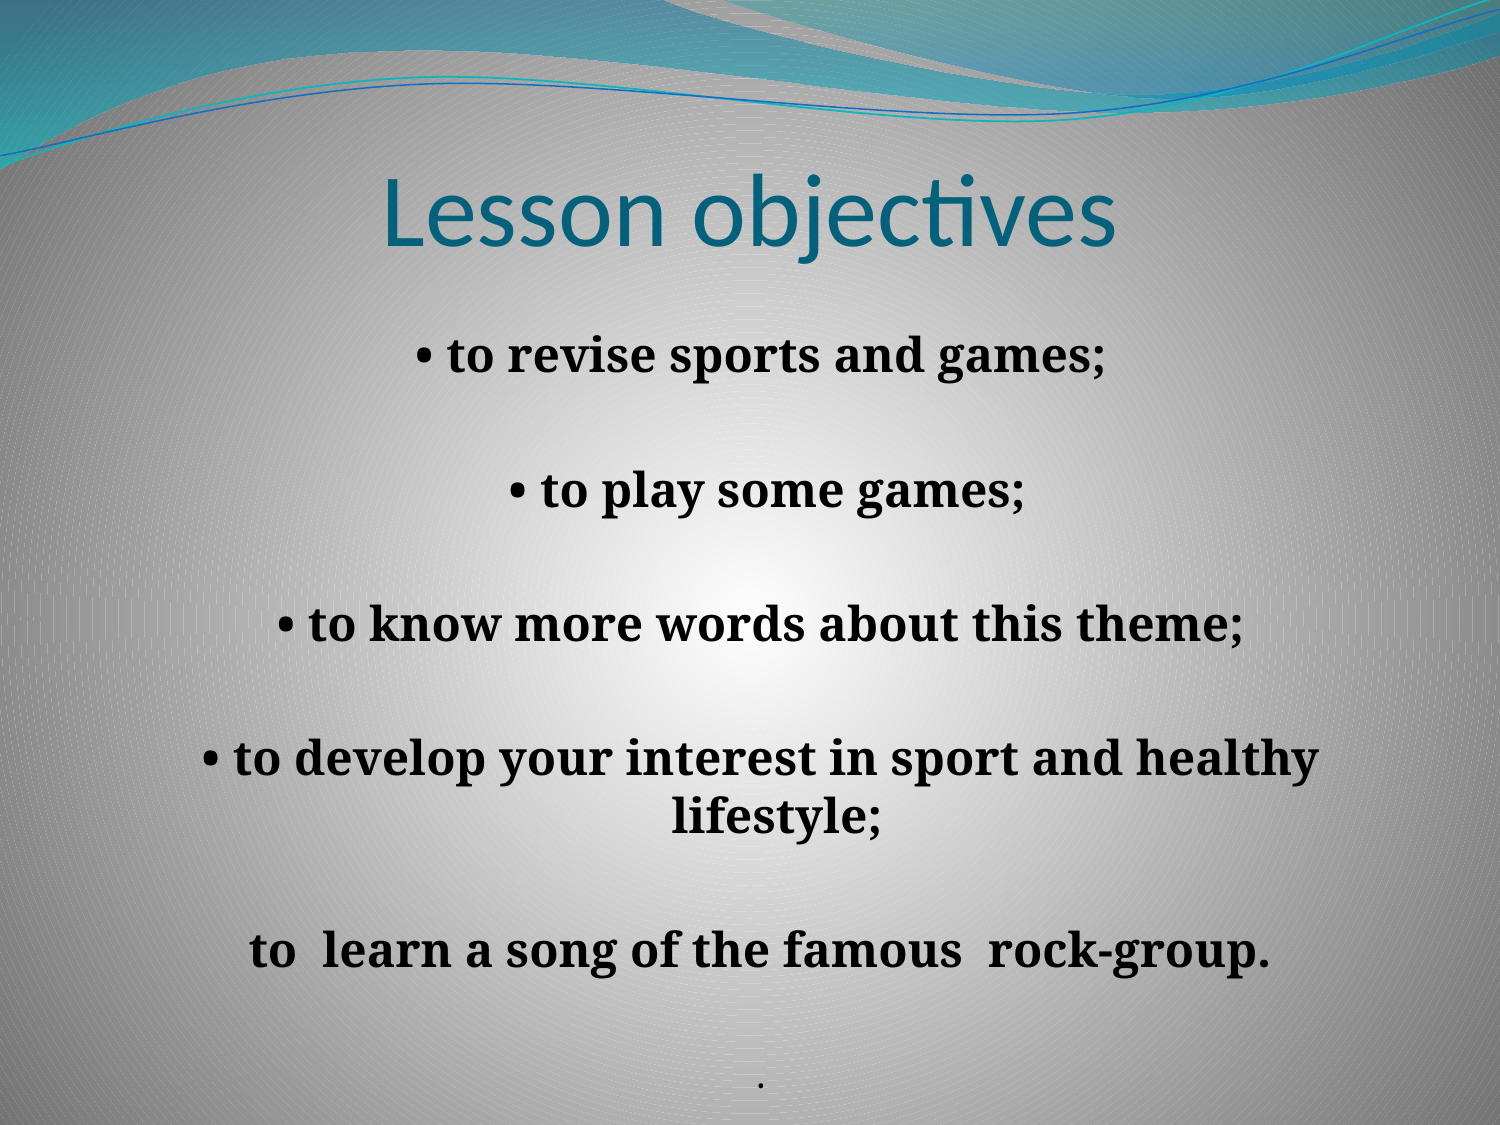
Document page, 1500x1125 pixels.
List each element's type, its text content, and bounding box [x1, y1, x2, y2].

title Lesson objectives [75, 115, 1425, 268]
list • to revise sports and games; • to play some games; • to know more words about this theme; • to develop your interest in sport and healthy lifestyle; to learn a song of the famous rock-group. . [75, 317, 1447, 1106]
